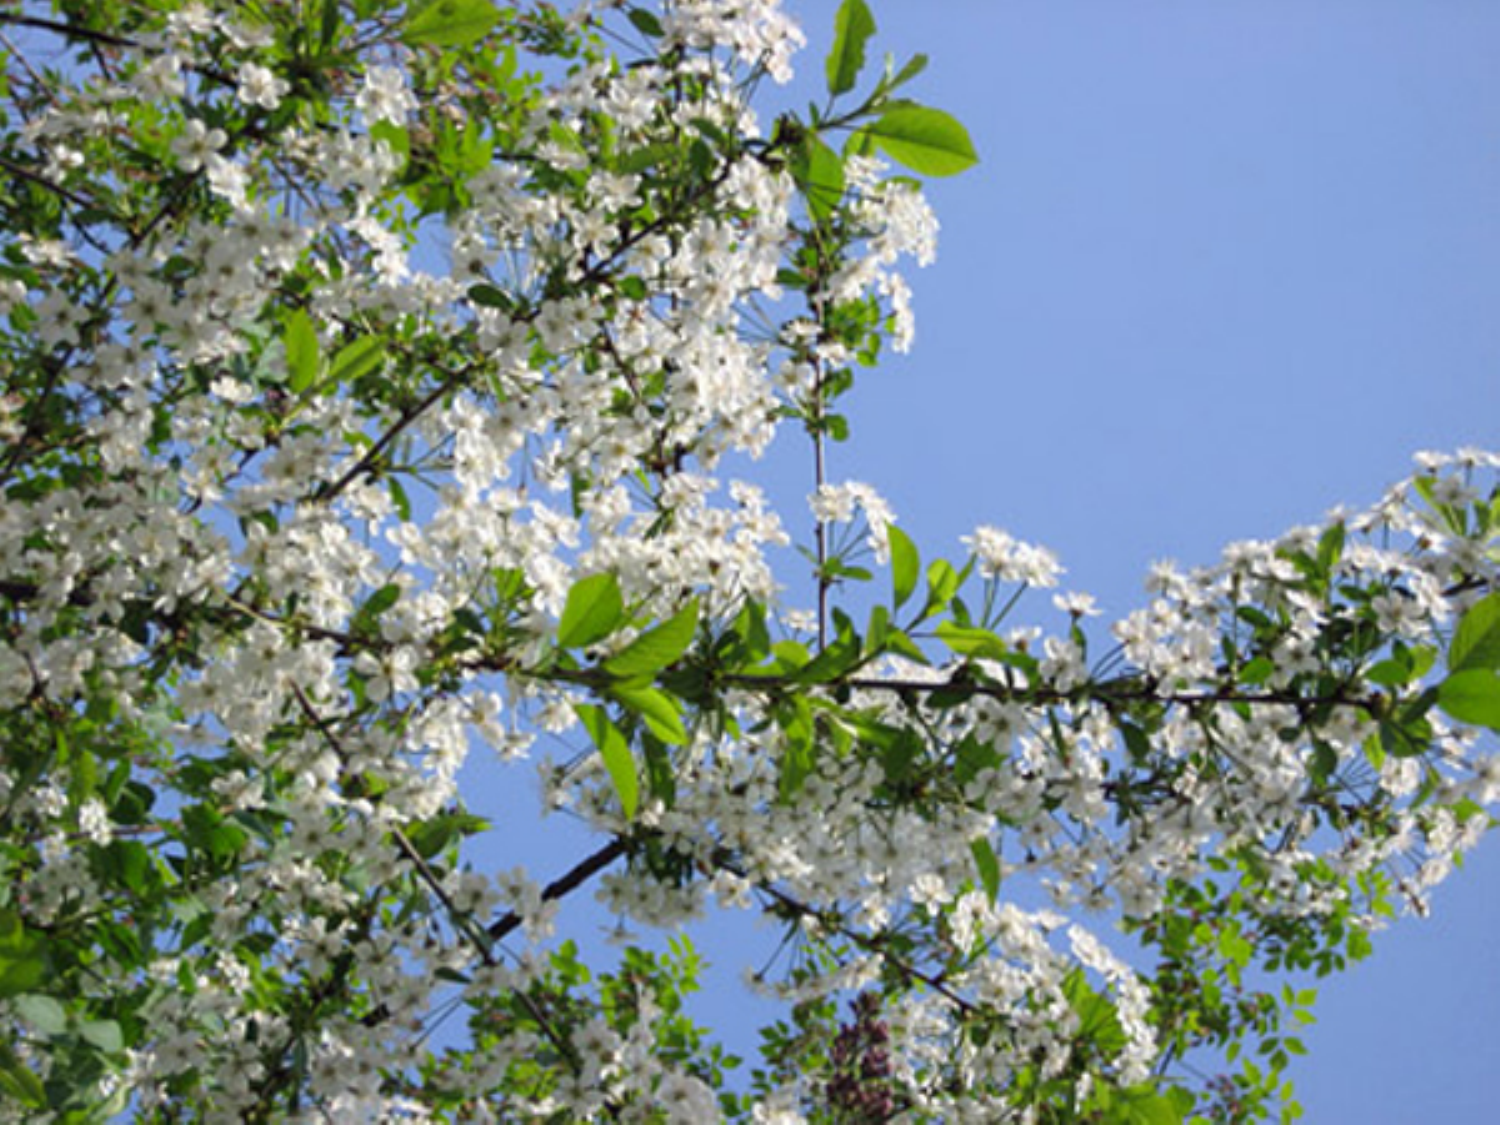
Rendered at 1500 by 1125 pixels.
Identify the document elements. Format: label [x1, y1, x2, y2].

list [0, 0, 1500, 1125]
